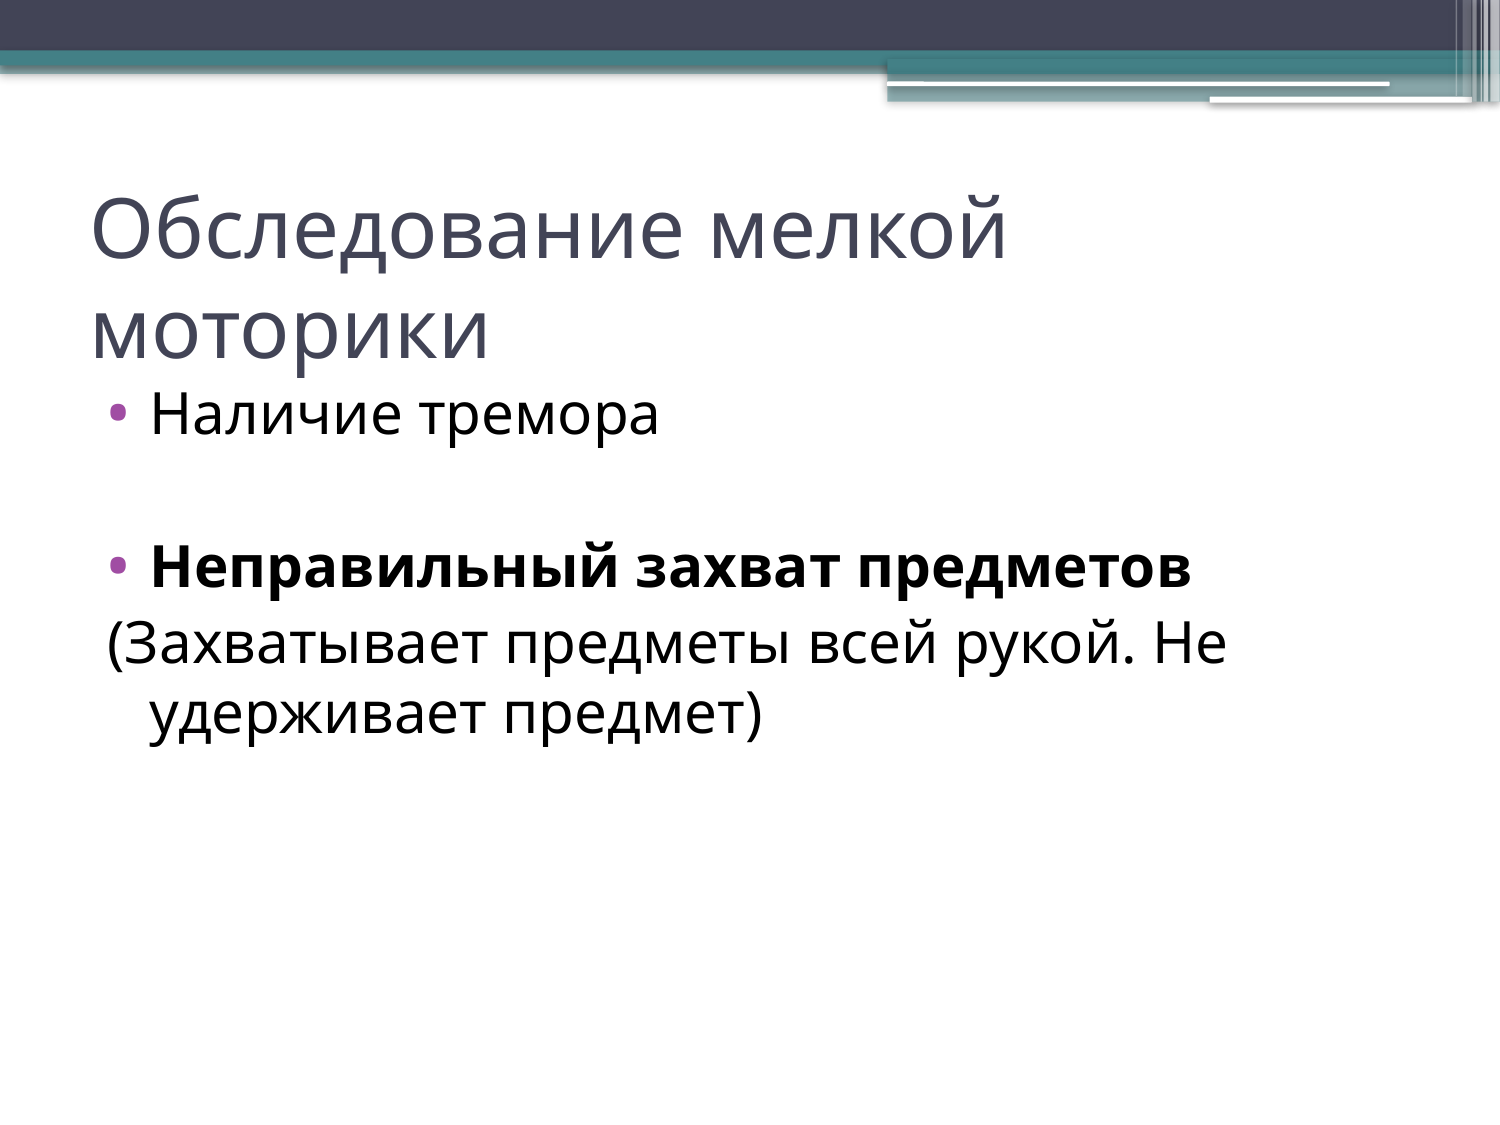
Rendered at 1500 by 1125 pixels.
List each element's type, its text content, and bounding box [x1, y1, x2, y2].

list Наличие тремора Неправильный захват предметов (Захватывает предметы всей рукой. Не удерживает предмет) [75, 368, 1425, 1079]
title Обследование мелкой моторики [75, 187, 1425, 363]
